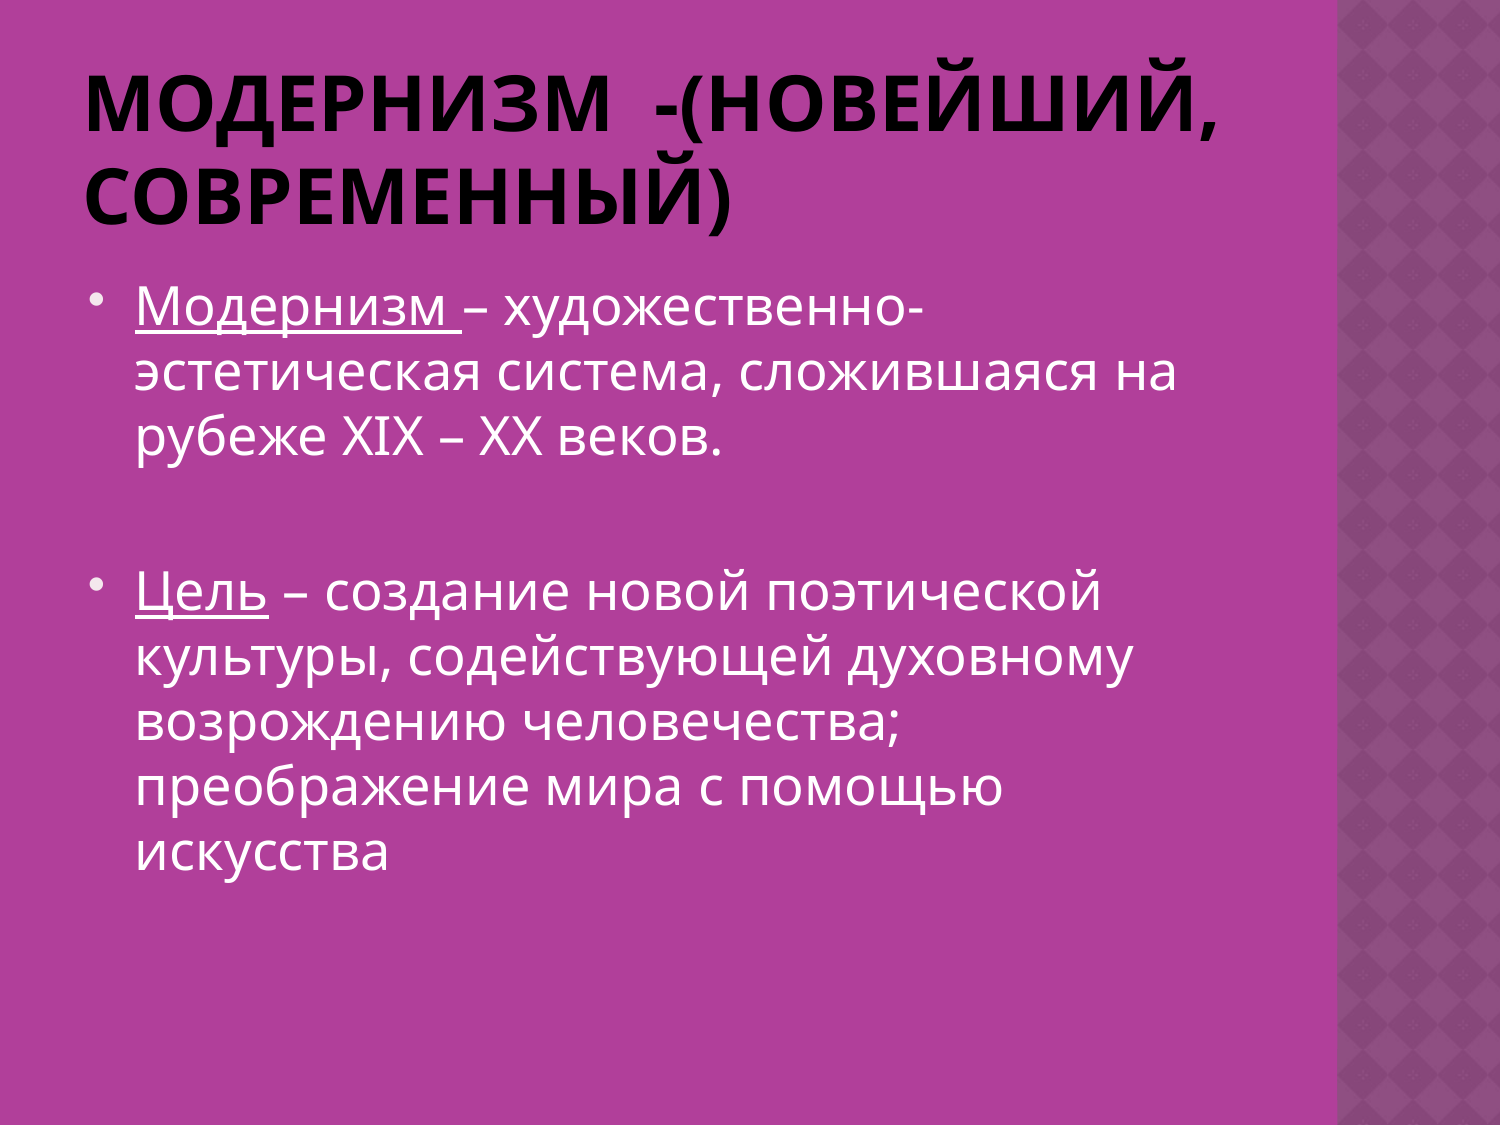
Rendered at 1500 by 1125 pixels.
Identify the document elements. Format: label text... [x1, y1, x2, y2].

list Модернизм – художественно-эстетическая система, сложившаяся на рубеже ХIХ – ХХ веков. Цель – создание новой поэтической культуры, содействующей духовному возрождению человечества; преображение мира с помощью искусства [75, 264, 1263, 1059]
title Модернизм -(новейший, современный) [75, 52, 1263, 240]
